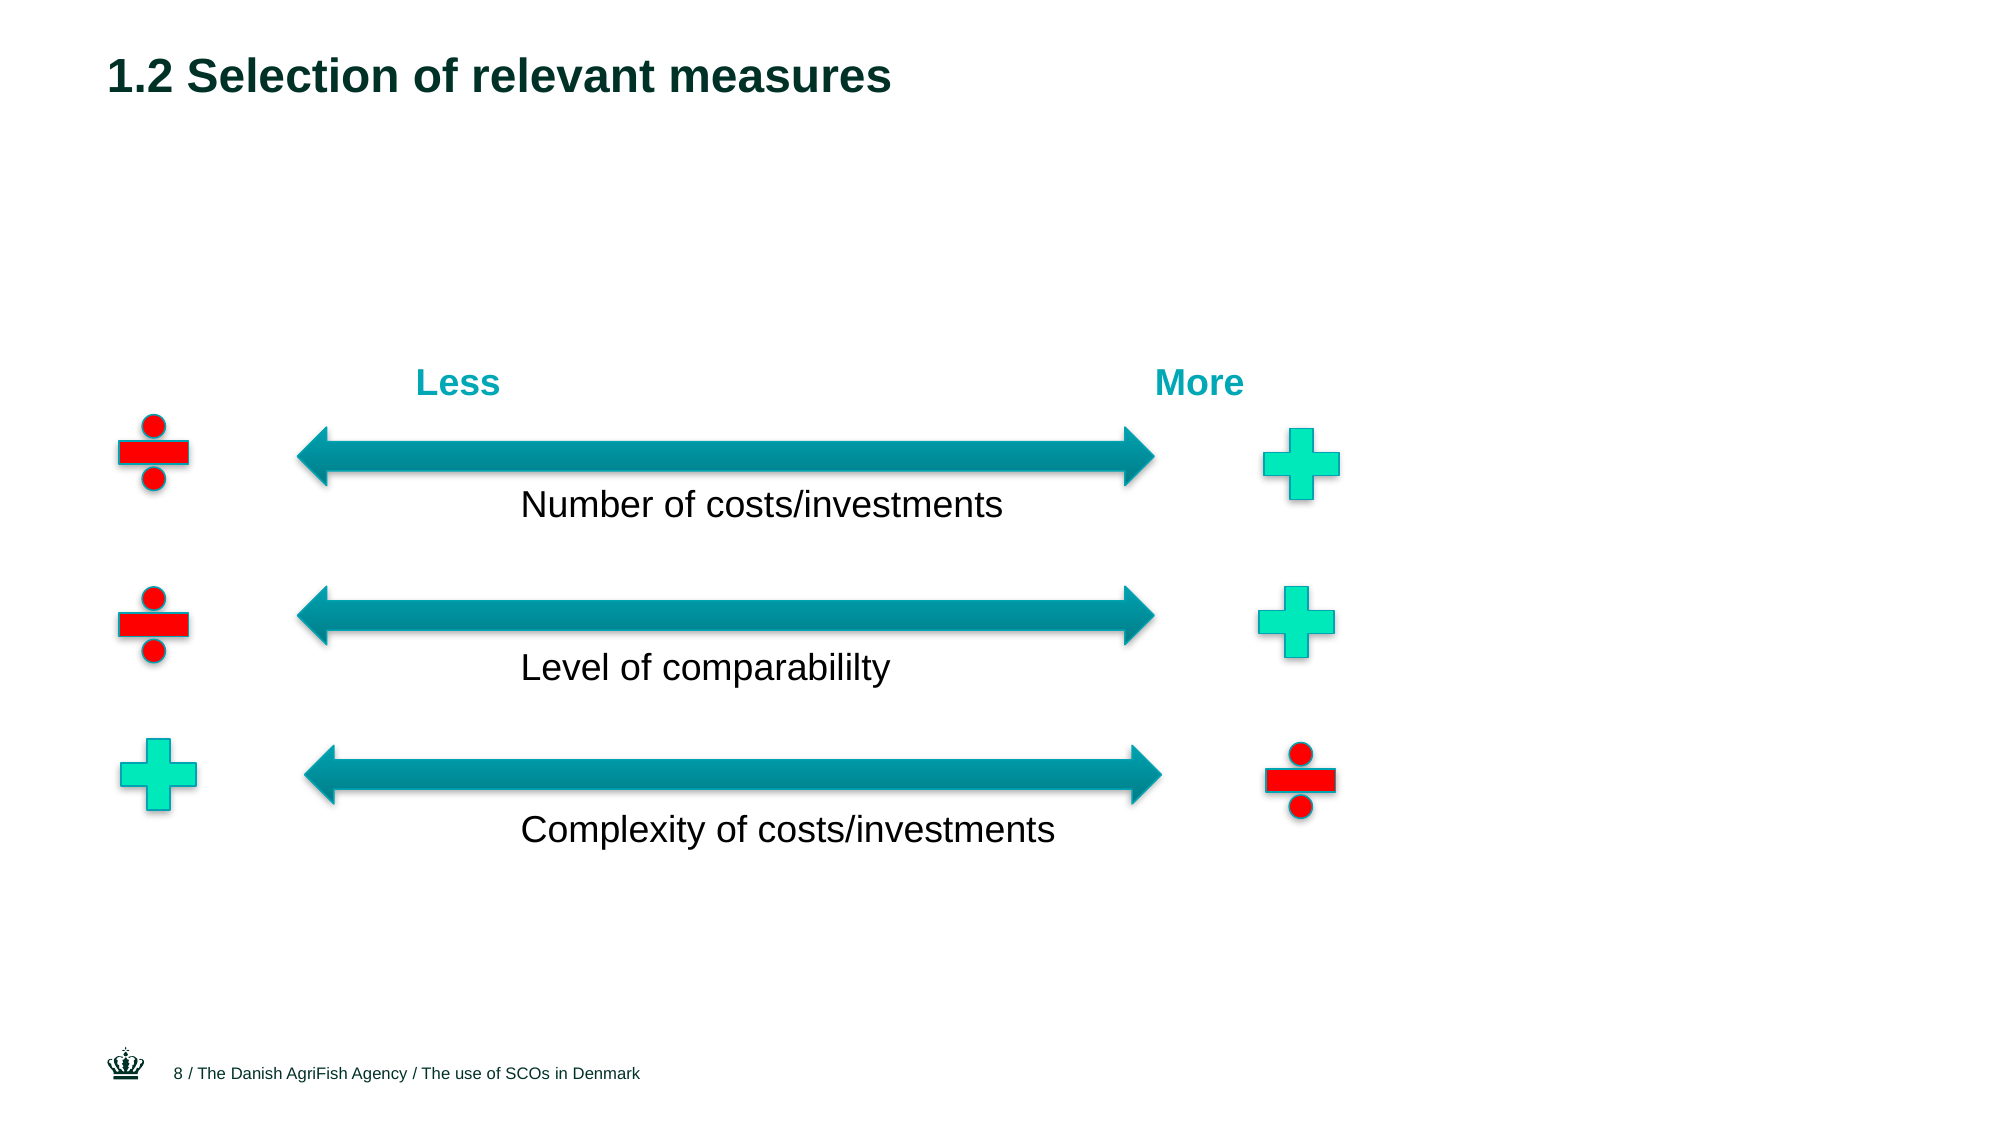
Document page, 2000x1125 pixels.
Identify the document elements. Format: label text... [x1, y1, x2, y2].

text_box [1265, 768, 1336, 793]
text_box [296, 585, 1155, 646]
text_box [120, 738, 197, 811]
text_box Complexity of costs/investments [505, 797, 1544, 858]
text_box Level of comparabililty [505, 635, 1544, 696]
text_box Number of costs/investments [505, 472, 1544, 533]
text_box [118, 440, 189, 465]
text_box [1263, 428, 1340, 472]
text_box [1258, 586, 1335, 635]
title 1.2 Selection of relevant measures [106, 51, 1893, 128]
text_box [141, 466, 167, 492]
text_box [1288, 741, 1314, 767]
text_box [141, 413, 167, 439]
list Less More [106, 196, 1893, 998]
text_box [141, 586, 167, 611]
slide_number 8 [134, 1049, 184, 1083]
text_box [76, 338, 1376, 979]
text_box [296, 426, 1155, 487]
footer / The Danish AgriFish Agency / The use of SCOs in Denmark [188, 1049, 1116, 1083]
text_box [304, 744, 1162, 805]
text_box [141, 638, 167, 664]
text_box [118, 612, 189, 637]
